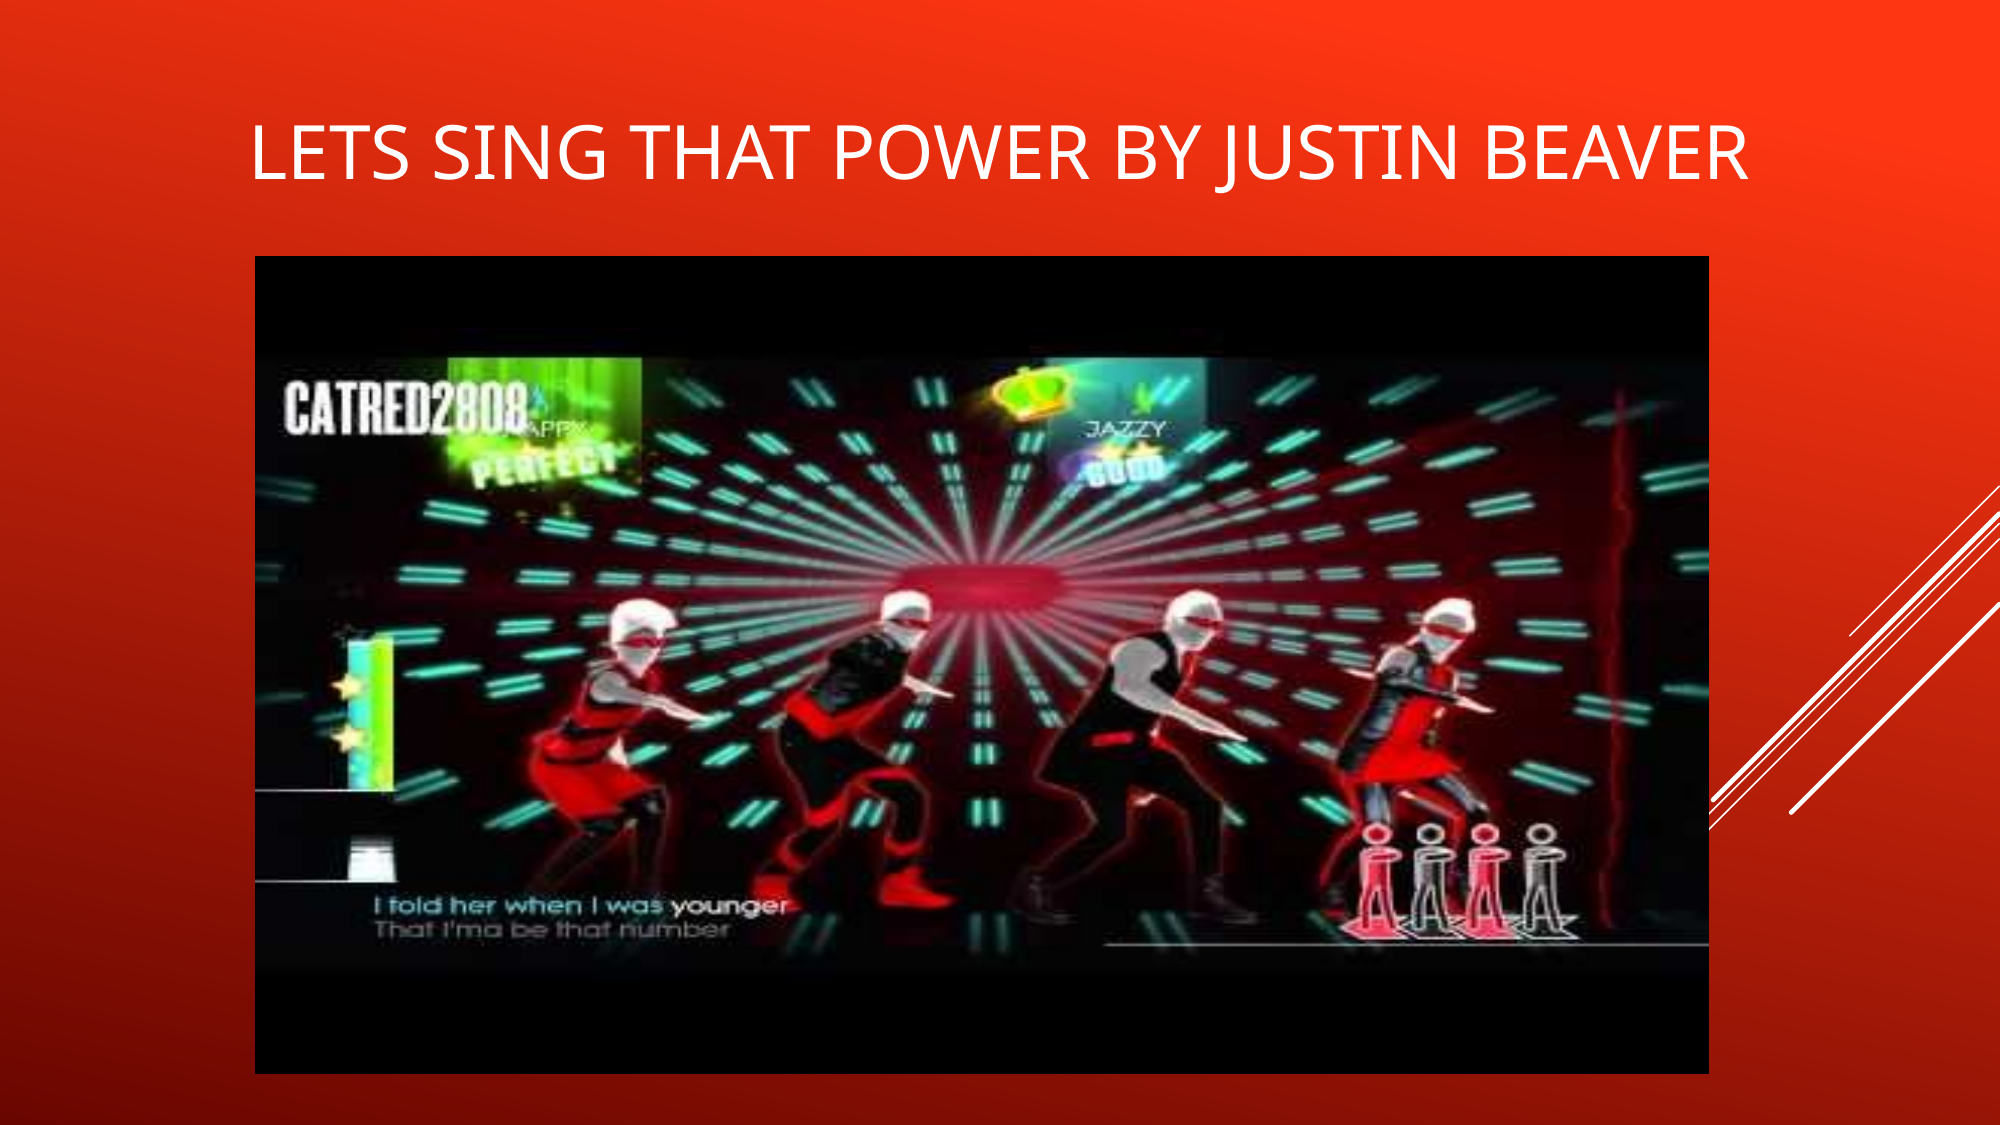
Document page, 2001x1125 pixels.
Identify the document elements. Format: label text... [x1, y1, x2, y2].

title Lets sing that power by Justin beaver [0, 44, 2000, 256]
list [253, 255, 1710, 1075]
